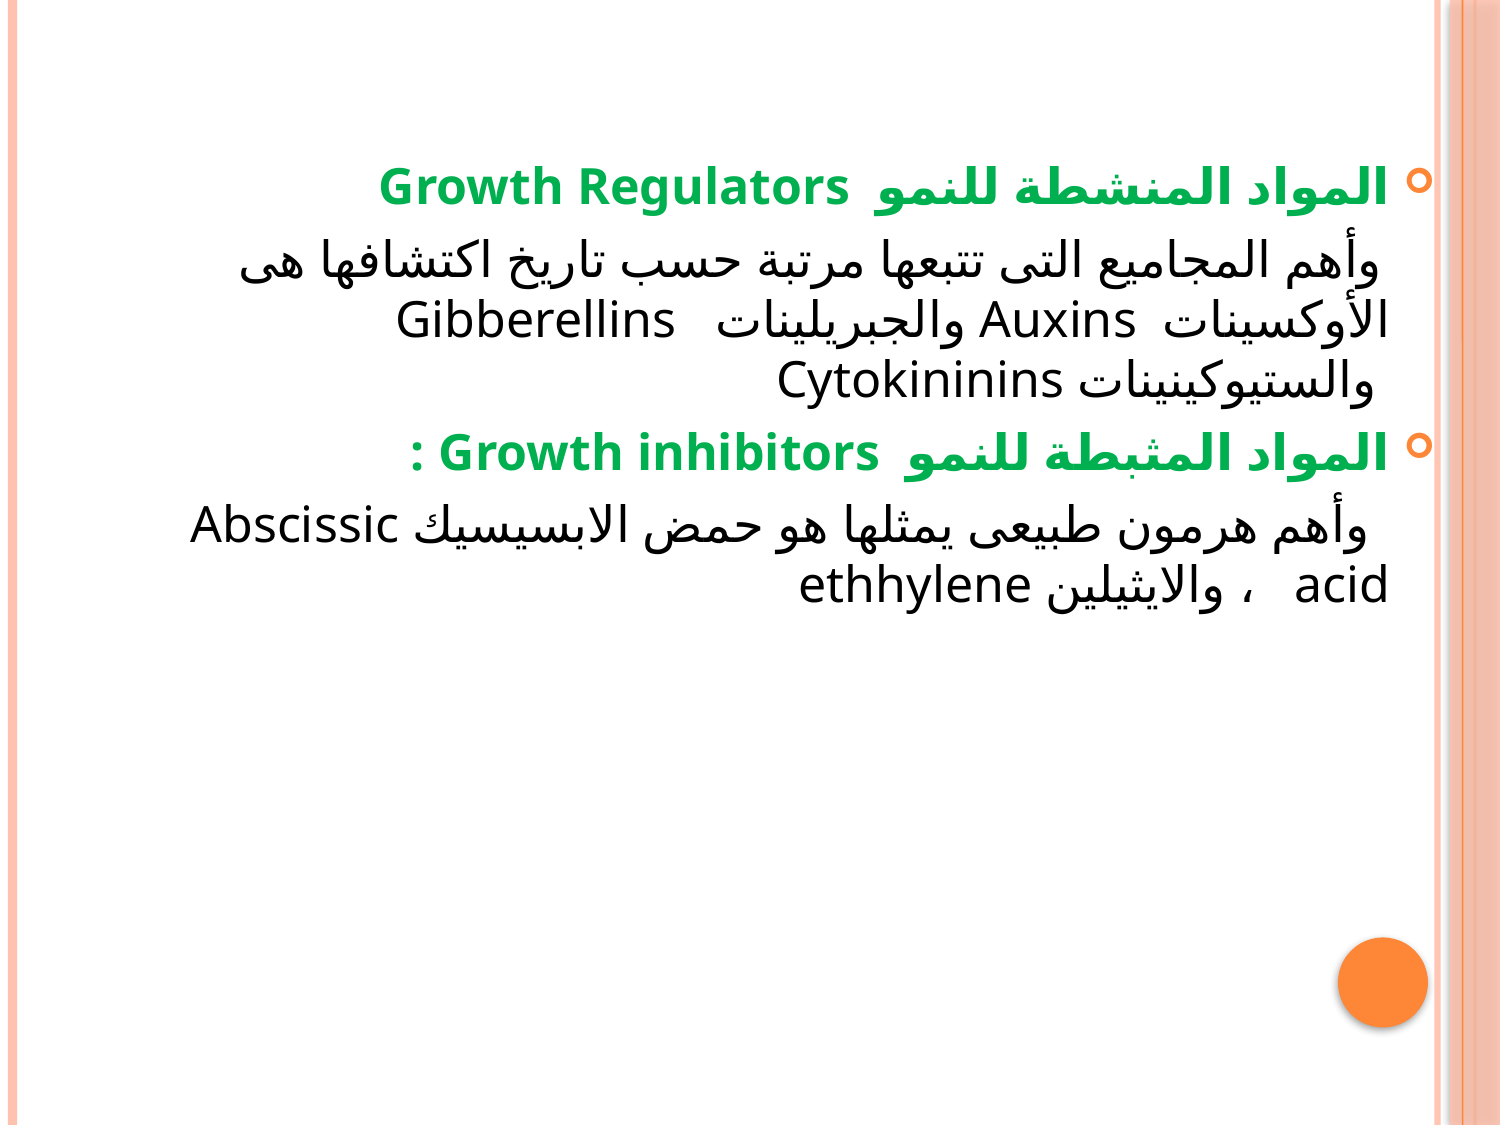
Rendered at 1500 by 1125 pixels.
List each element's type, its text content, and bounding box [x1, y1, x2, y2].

list المواد المنشطة للنمو Growth Regulators وأهم المجاميع التى تتبعها مرتبة حسب تاريخ اكتشافها هى الأوكسينات Auxins والجبريلينات Gibberellins والستيوكينينات Cytokininins المواد المثبطة للنمو Growth inhibitors : وأهم هرمون طبيعى يمثلها هو حمض الابسيسيك Abscissic acid ، والايثيلين ethhylene [75, 75, 1450, 1005]
